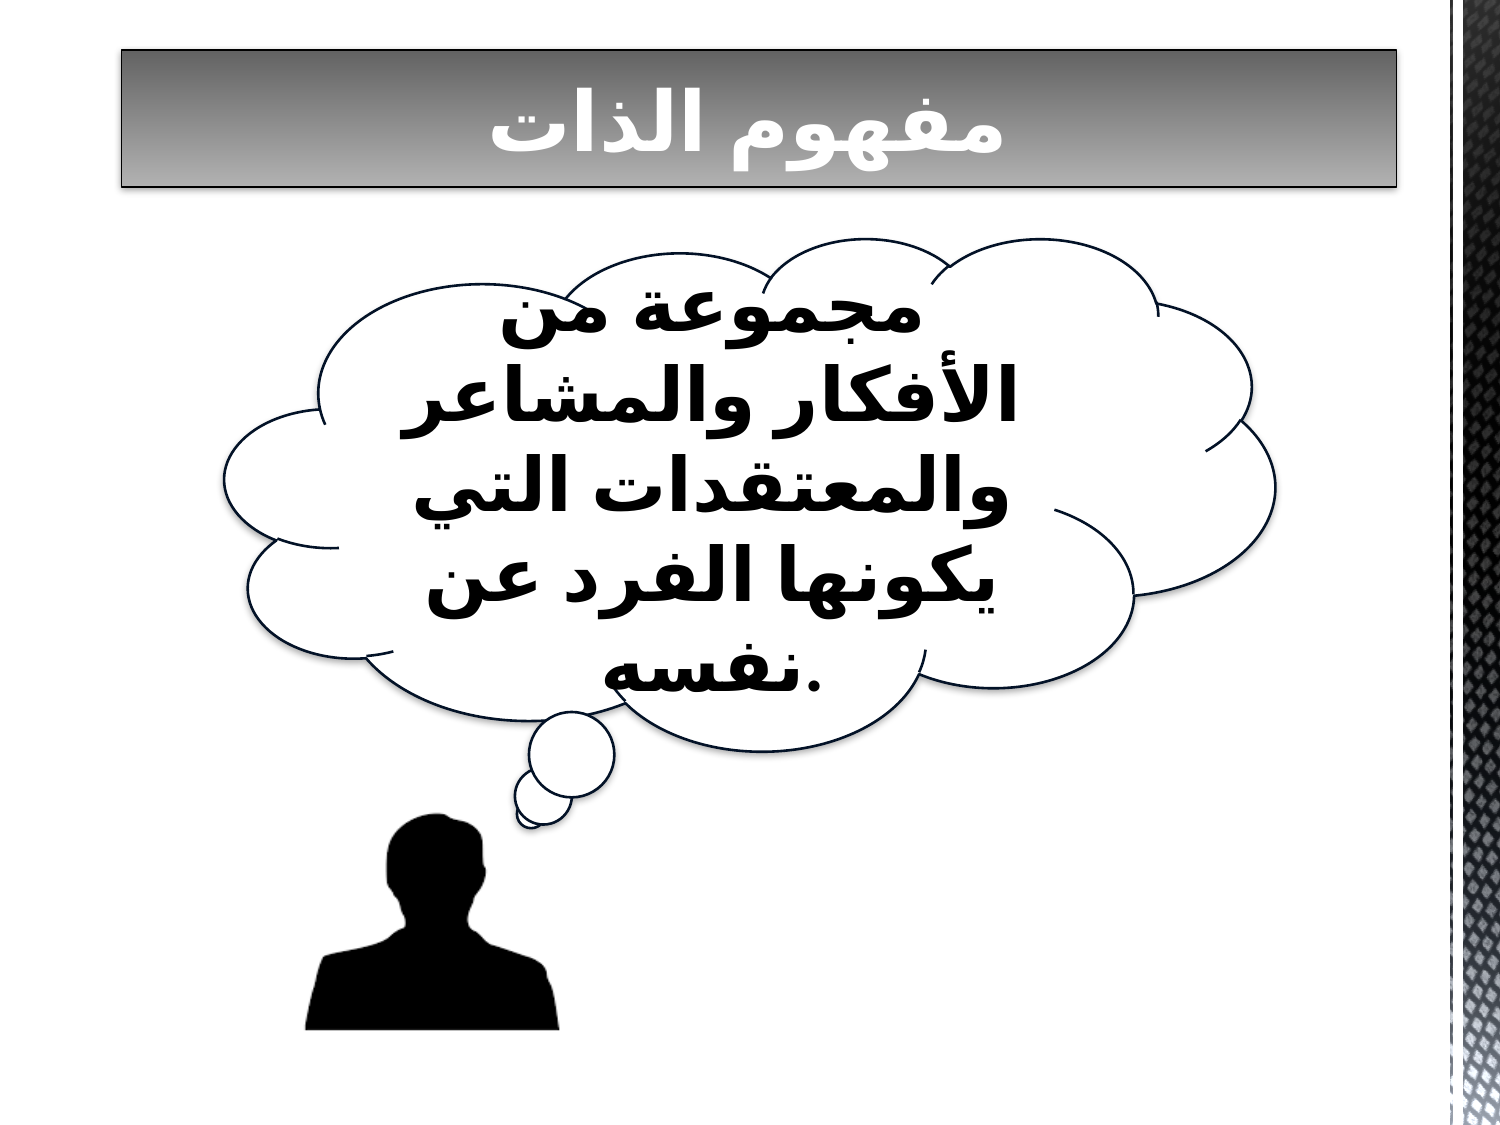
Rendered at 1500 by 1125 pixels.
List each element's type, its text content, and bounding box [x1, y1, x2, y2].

text_box مجموعة من الأفكار والمشاعر والمعتقدات التي يكونها الفرد عن نفسه. [222, 237, 1277, 796]
picture [287, 748, 584, 1125]
picture [1447, 0, 1500, 1125]
title مفهوم الذات [121, 49, 1397, 188]
